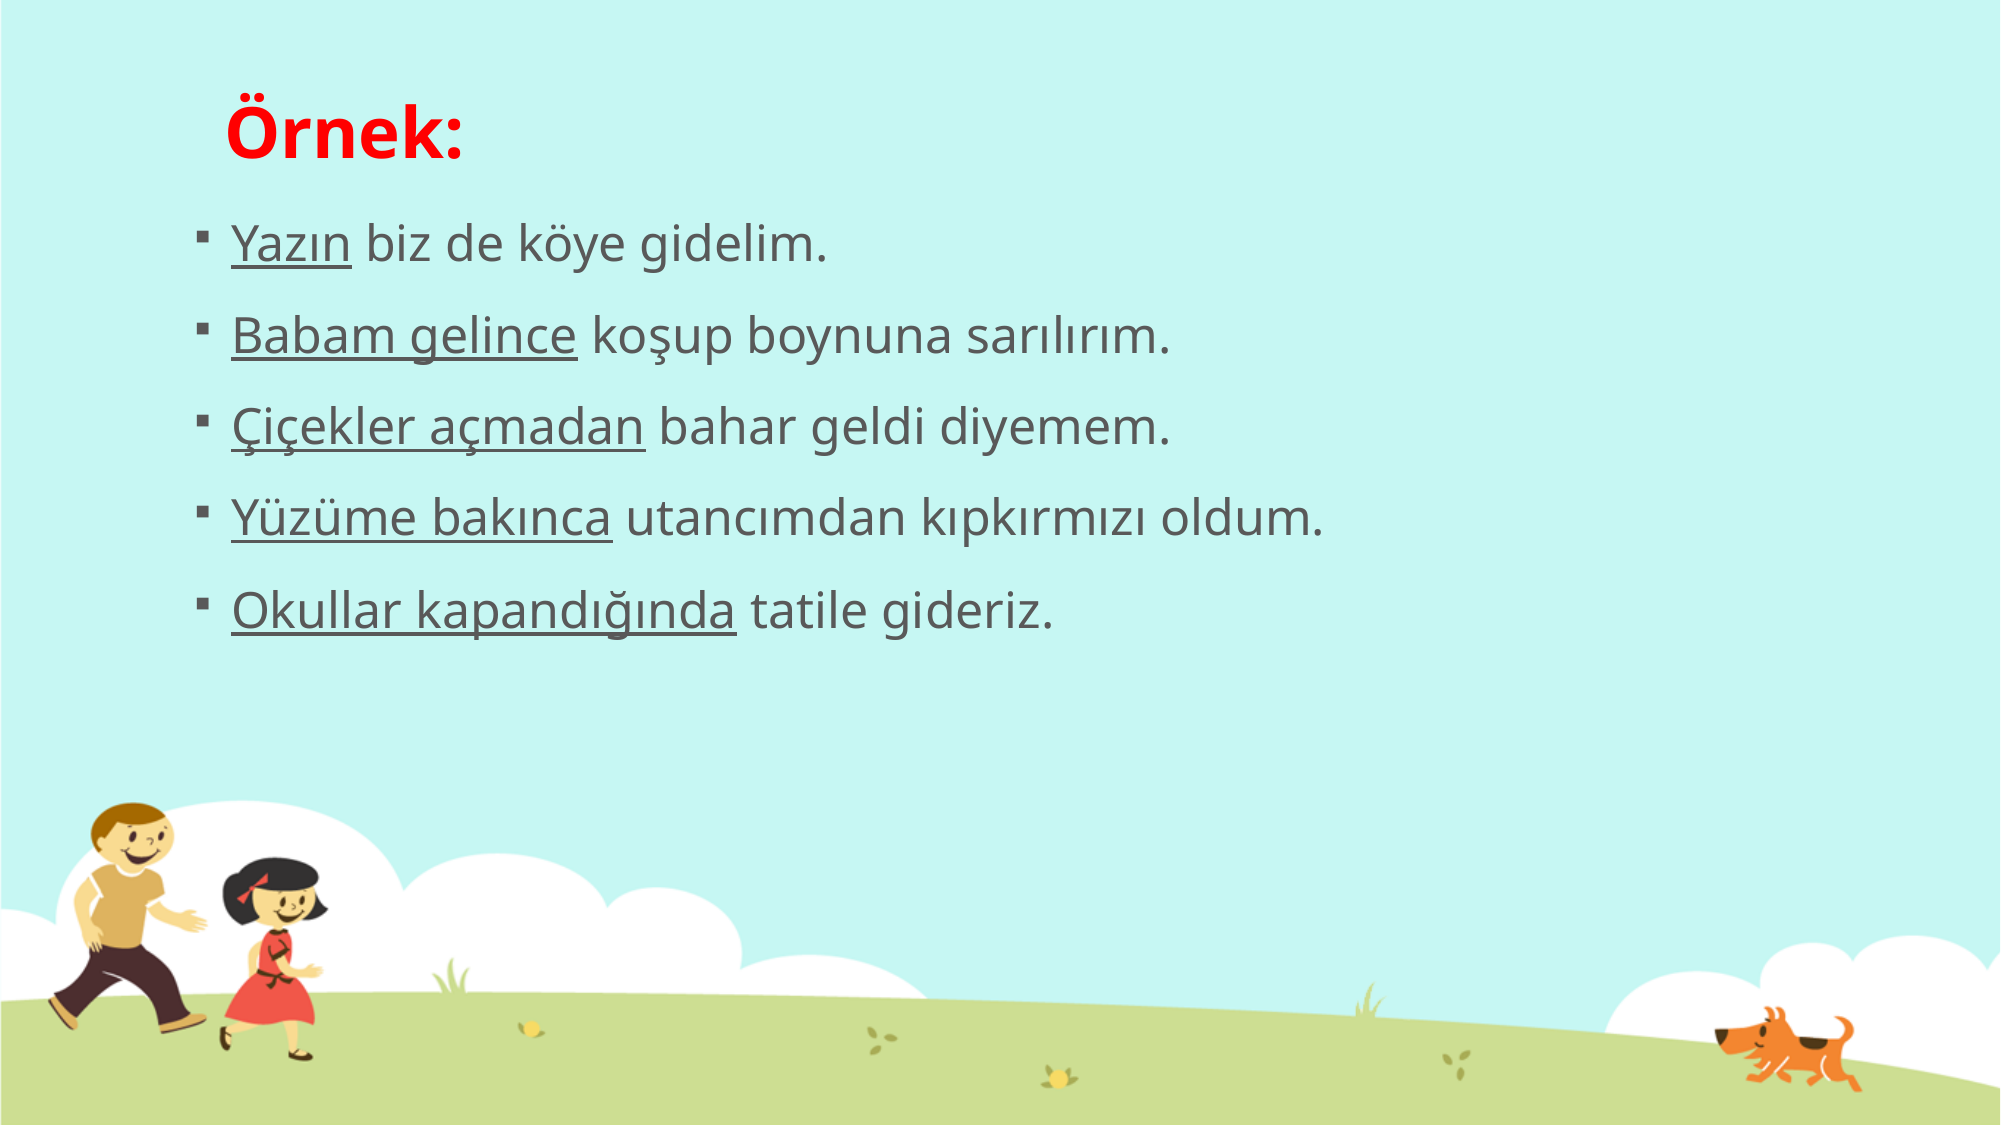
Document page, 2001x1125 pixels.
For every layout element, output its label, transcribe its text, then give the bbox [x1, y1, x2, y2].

text_box Okullar kapandığında tatile gideriz. [171, 577, 1378, 669]
text_box Yazın biz de köye gidelim. [171, 210, 1829, 302]
picture [0, 0, 2001, 1125]
text_box Çiçekler açmadan bahar geldi diyemem. [171, 394, 2000, 486]
text_box Yüzüme bakınca utancımdan kıpkırmızı oldum. [171, 485, 1829, 577]
title Örnek: [209, 81, 483, 182]
text_box Babam gelince koşup boynuna sarılırım. [171, 303, 1829, 394]
